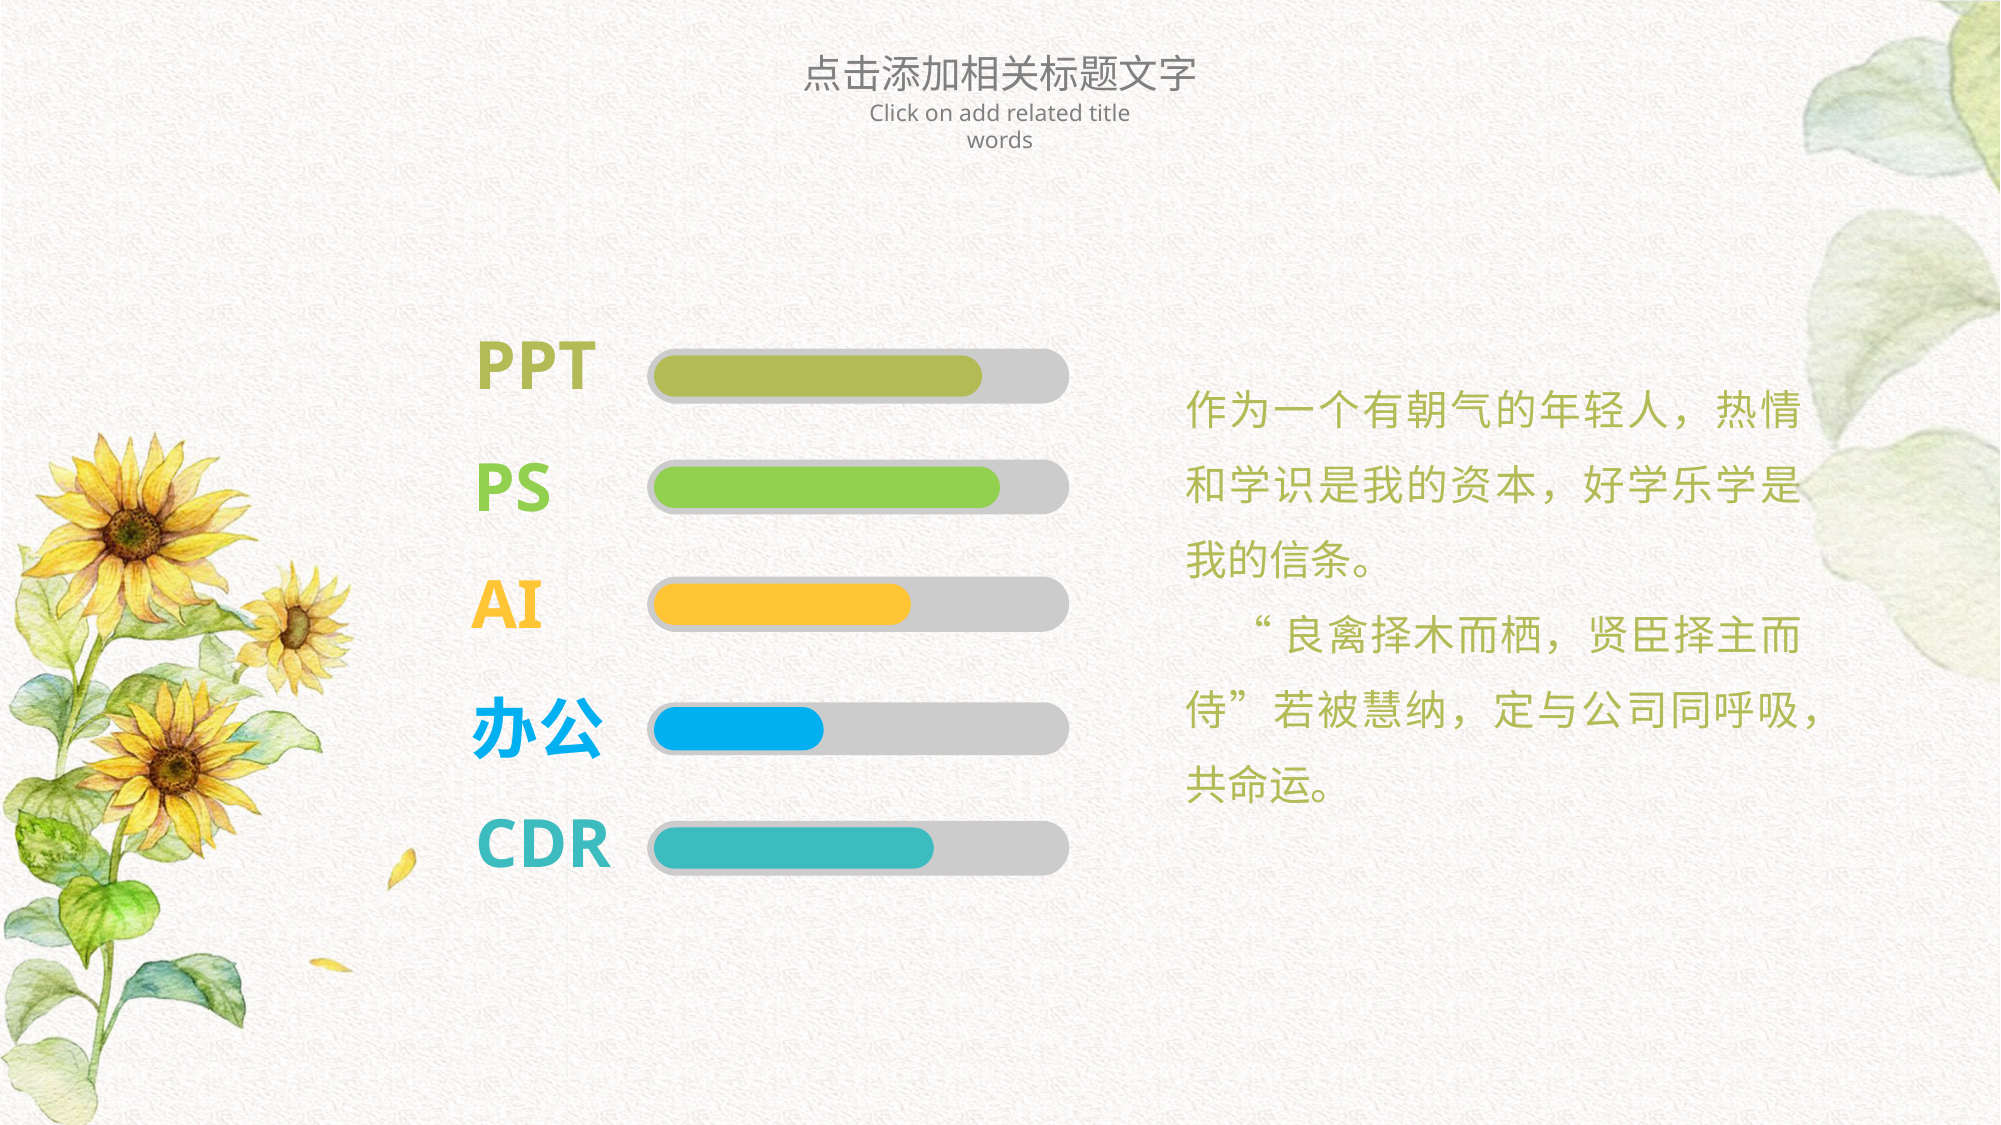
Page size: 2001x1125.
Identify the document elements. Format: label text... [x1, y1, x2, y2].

text_box [647, 348, 1070, 404]
text_box [653, 707, 824, 751]
text_box [647, 820, 1070, 876]
text_box [653, 827, 934, 869]
text_box [653, 466, 1001, 508]
picture [0, 0, 2000, 1125]
text_box [653, 583, 911, 625]
text_box 办公 [566, 676, 626, 777]
text_box [647, 459, 1070, 515]
text_box 作为一个有朝气的年轻人，热情和学识是我的资本，好学乐学是我的信条。 “良禽择木而栖，贤臣择主而侍”若被慧纳，定与公司同呼吸，共命运。 [1165, 348, 1822, 819]
text_box [647, 576, 1070, 632]
text_box [647, 702, 1070, 756]
text_box CDR [566, 791, 632, 892]
text_box 点击添加相关标题文字 [761, 41, 1239, 101]
text_box PS [566, 435, 573, 536]
text_box PPT [454, 312, 618, 413]
text_box [654, 355, 983, 397]
text_box Click on add related title words [819, 90, 1181, 150]
